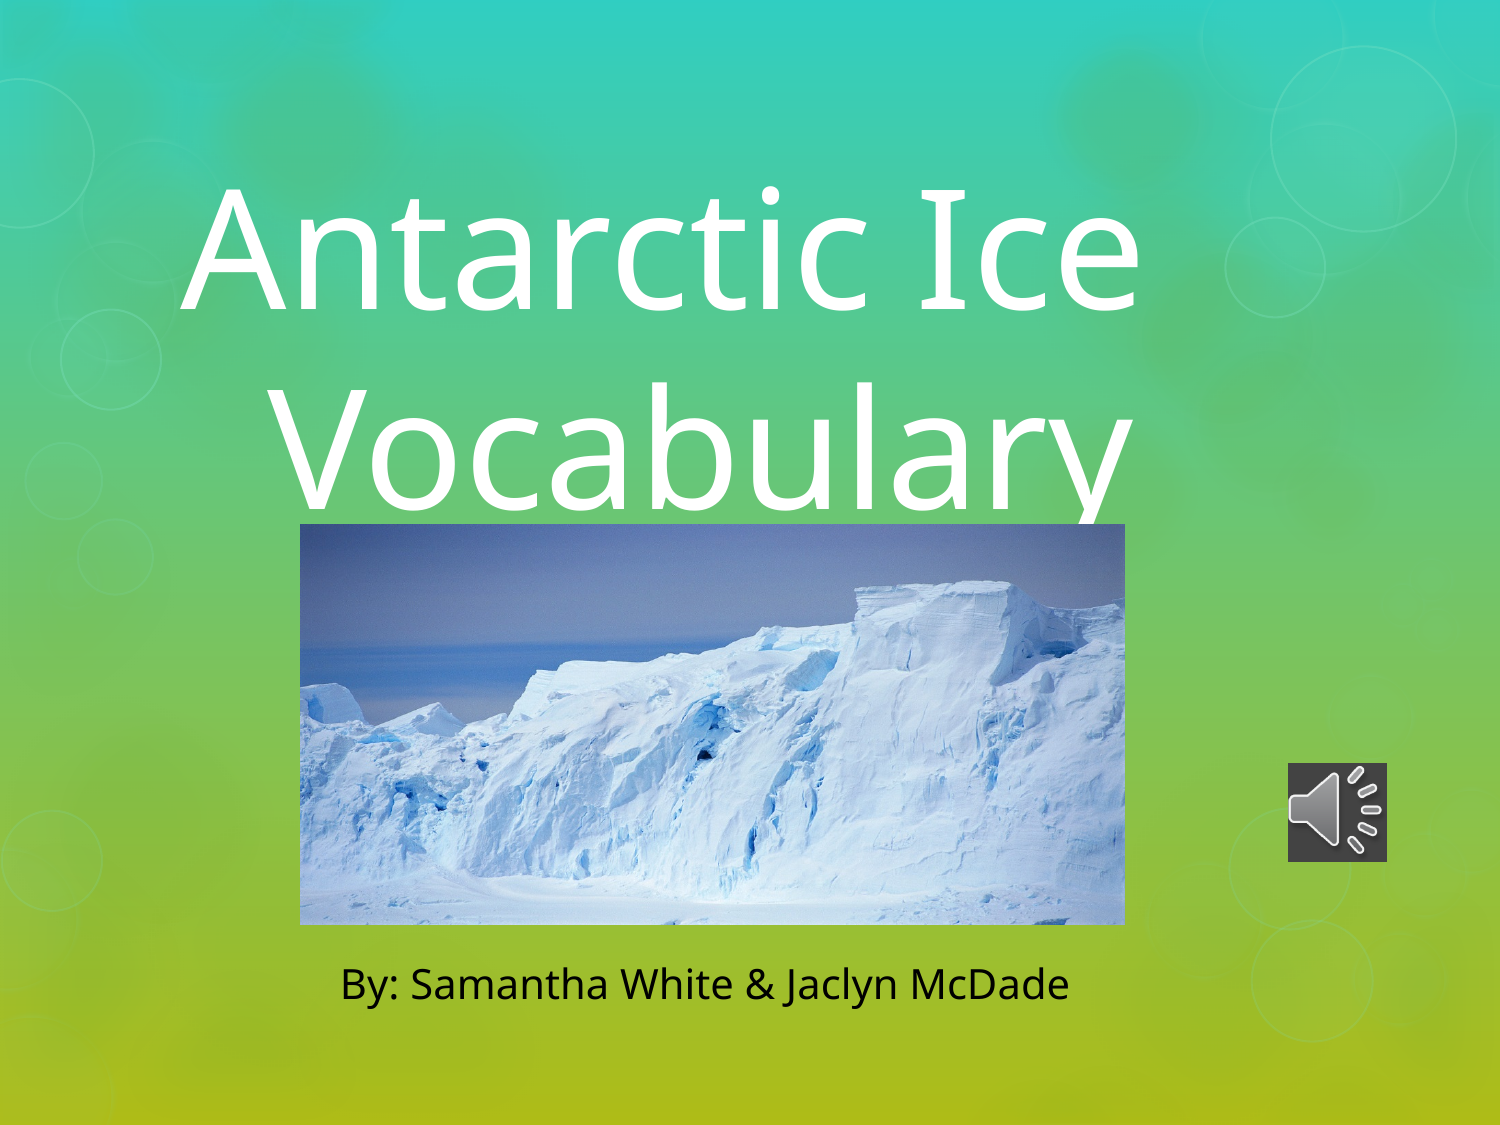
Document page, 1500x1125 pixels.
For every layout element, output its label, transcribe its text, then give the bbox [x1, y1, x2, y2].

picture [299, 524, 1126, 926]
subtitle By: Samantha White & Jaclyn McDade [324, 950, 1334, 1038]
title Antarctic Ice Vocabulary [165, 125, 1334, 550]
picture [1286, 761, 1388, 863]
